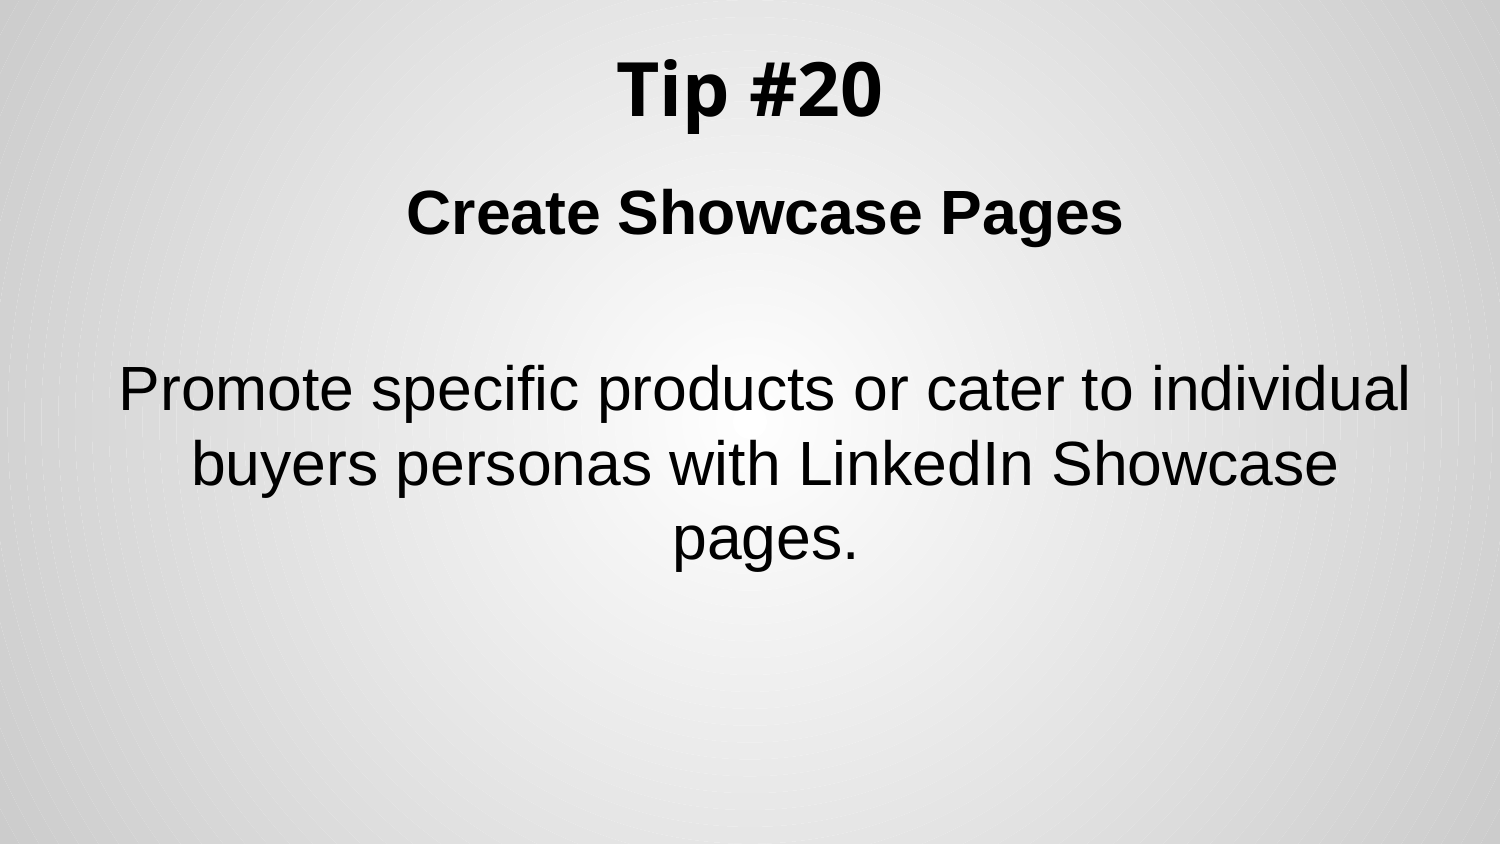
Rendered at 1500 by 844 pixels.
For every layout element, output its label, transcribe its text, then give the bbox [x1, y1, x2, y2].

title Tip #20 [75, 27, 1425, 147]
list Create Showcase Pages Promote specific products or cater to individual buyers personas with LinkedIn Showcase pages. [85, 70, 1447, 788]
